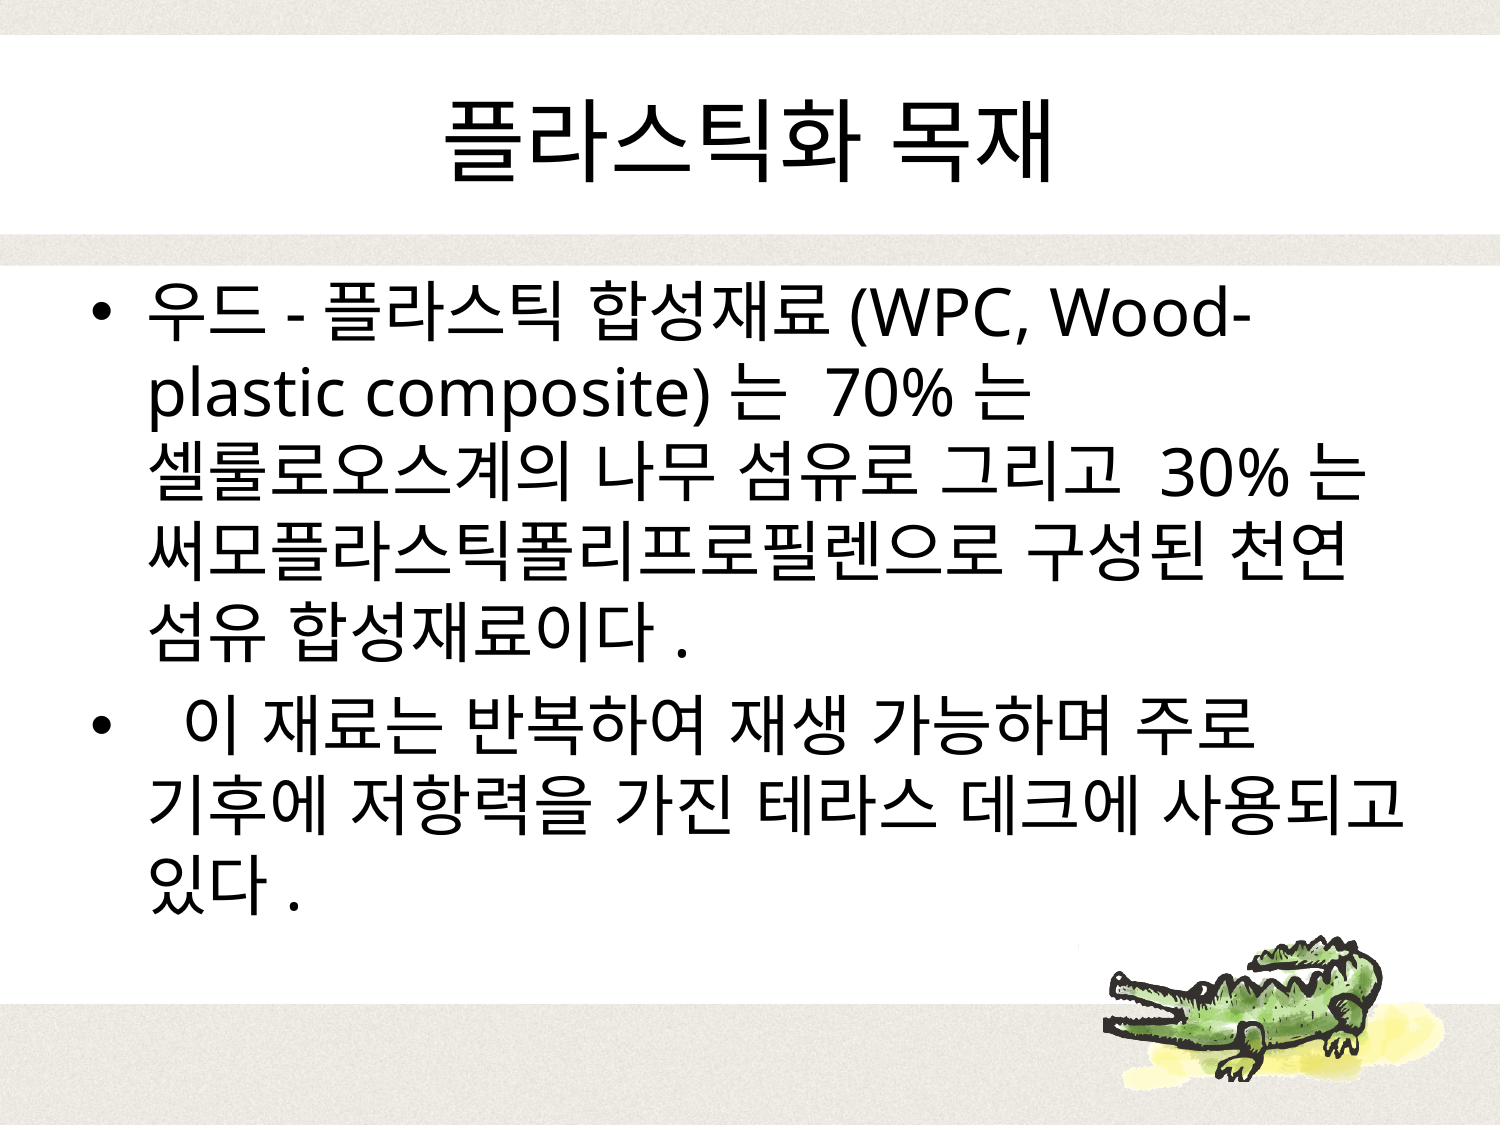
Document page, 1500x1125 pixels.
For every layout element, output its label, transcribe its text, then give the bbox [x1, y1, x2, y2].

list 우드-플라스틱 합성재료(WPC, Wood-plastic composite)는 70%는 셀룰로오스계의 나무 섬유로 그리고 30%는 써모플라스틱폴리프로필렌으로 구성된 천연 섬유 합성재료이다. 이 재료는 반복하여 재생 가능하며 주로 기후에 저항력을 가진 테라스 데크에 사용되고 있다. [75, 262, 1425, 1005]
picture [0, 0, 1500, 35]
picture [0, 935, 1500, 1125]
picture [0, 235, 1500, 265]
title 플라스틱화 목재 [75, 45, 1425, 233]
